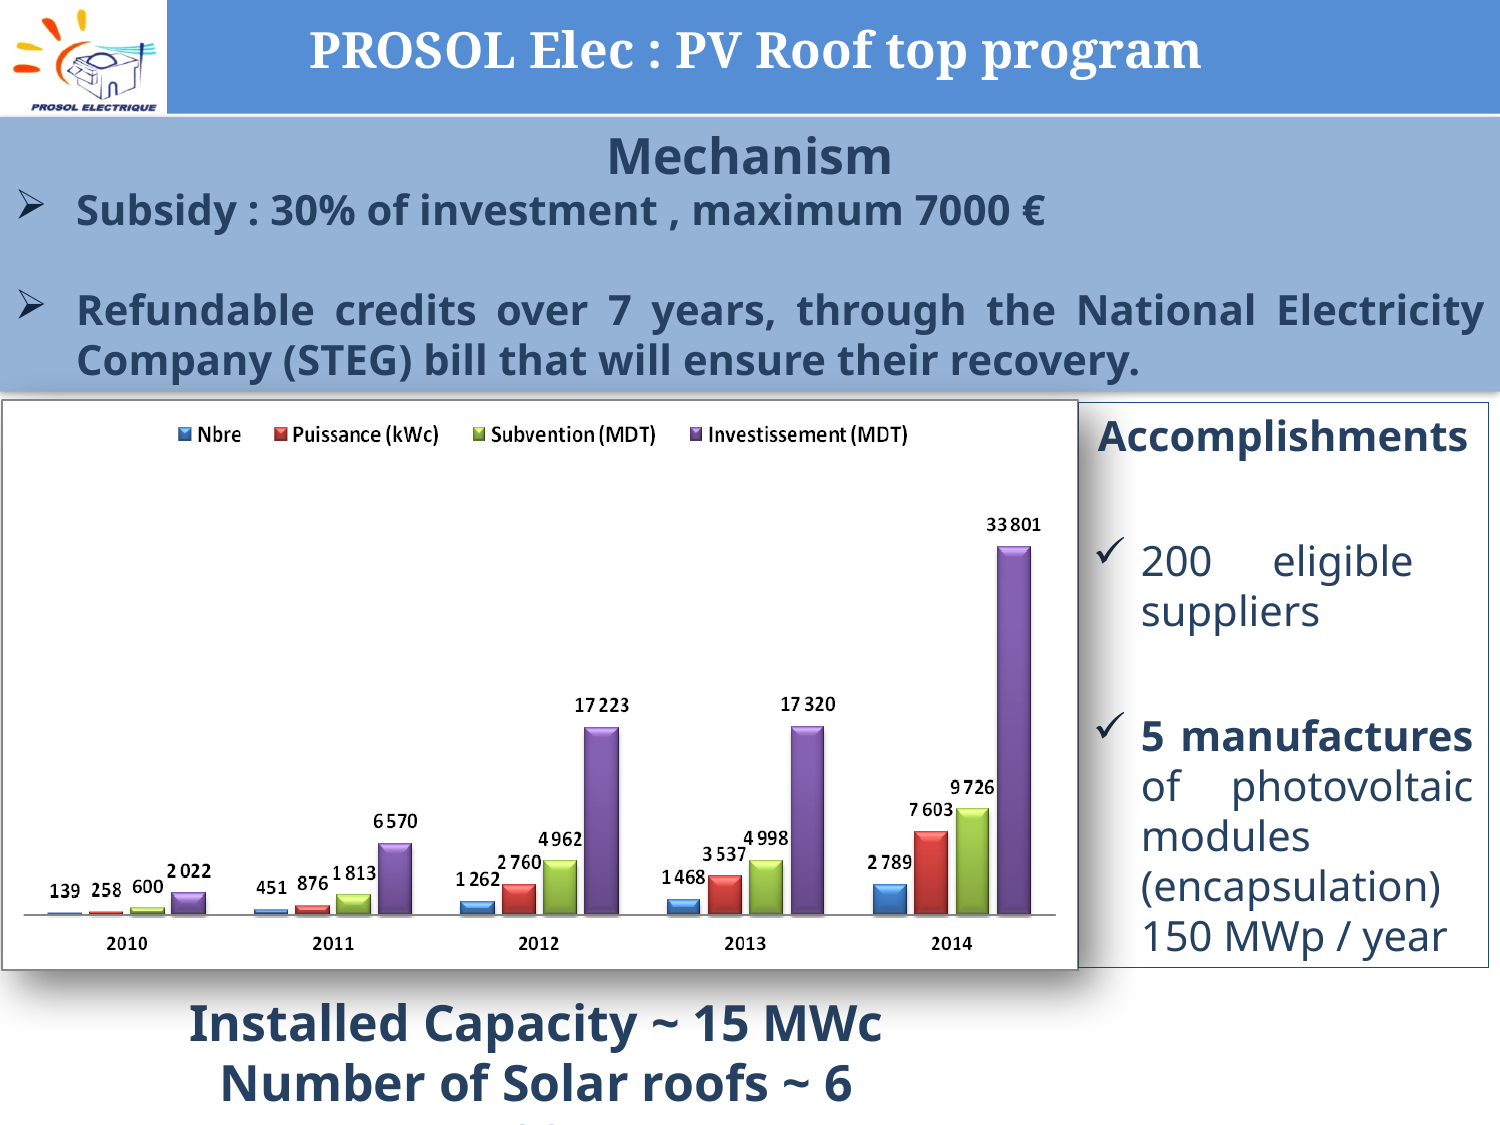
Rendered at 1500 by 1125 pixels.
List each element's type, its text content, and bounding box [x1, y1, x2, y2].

title PROSOL Elec : PV Roof top program [168, 0, 1500, 114]
text_box Installed Capacity ~ 15 MWc Number of Solar roofs ~ 6 100 [164, 1022, 909, 1125]
picture [0, 0, 167, 138]
text_box Accomplishments 200 eligible suppliers 5 manufactures of photovoltaic modules (encapsulation) 150 MWp / year [1115, 402, 1489, 968]
text_box Mechanism Subsidy : 30% of investment , maximum 7000 € Refundable credits over 7 years, through the National Electricity Company (STEG) bill that will ensure their recovery. [0, 116, 1500, 392]
picture [0, 398, 1079, 973]
